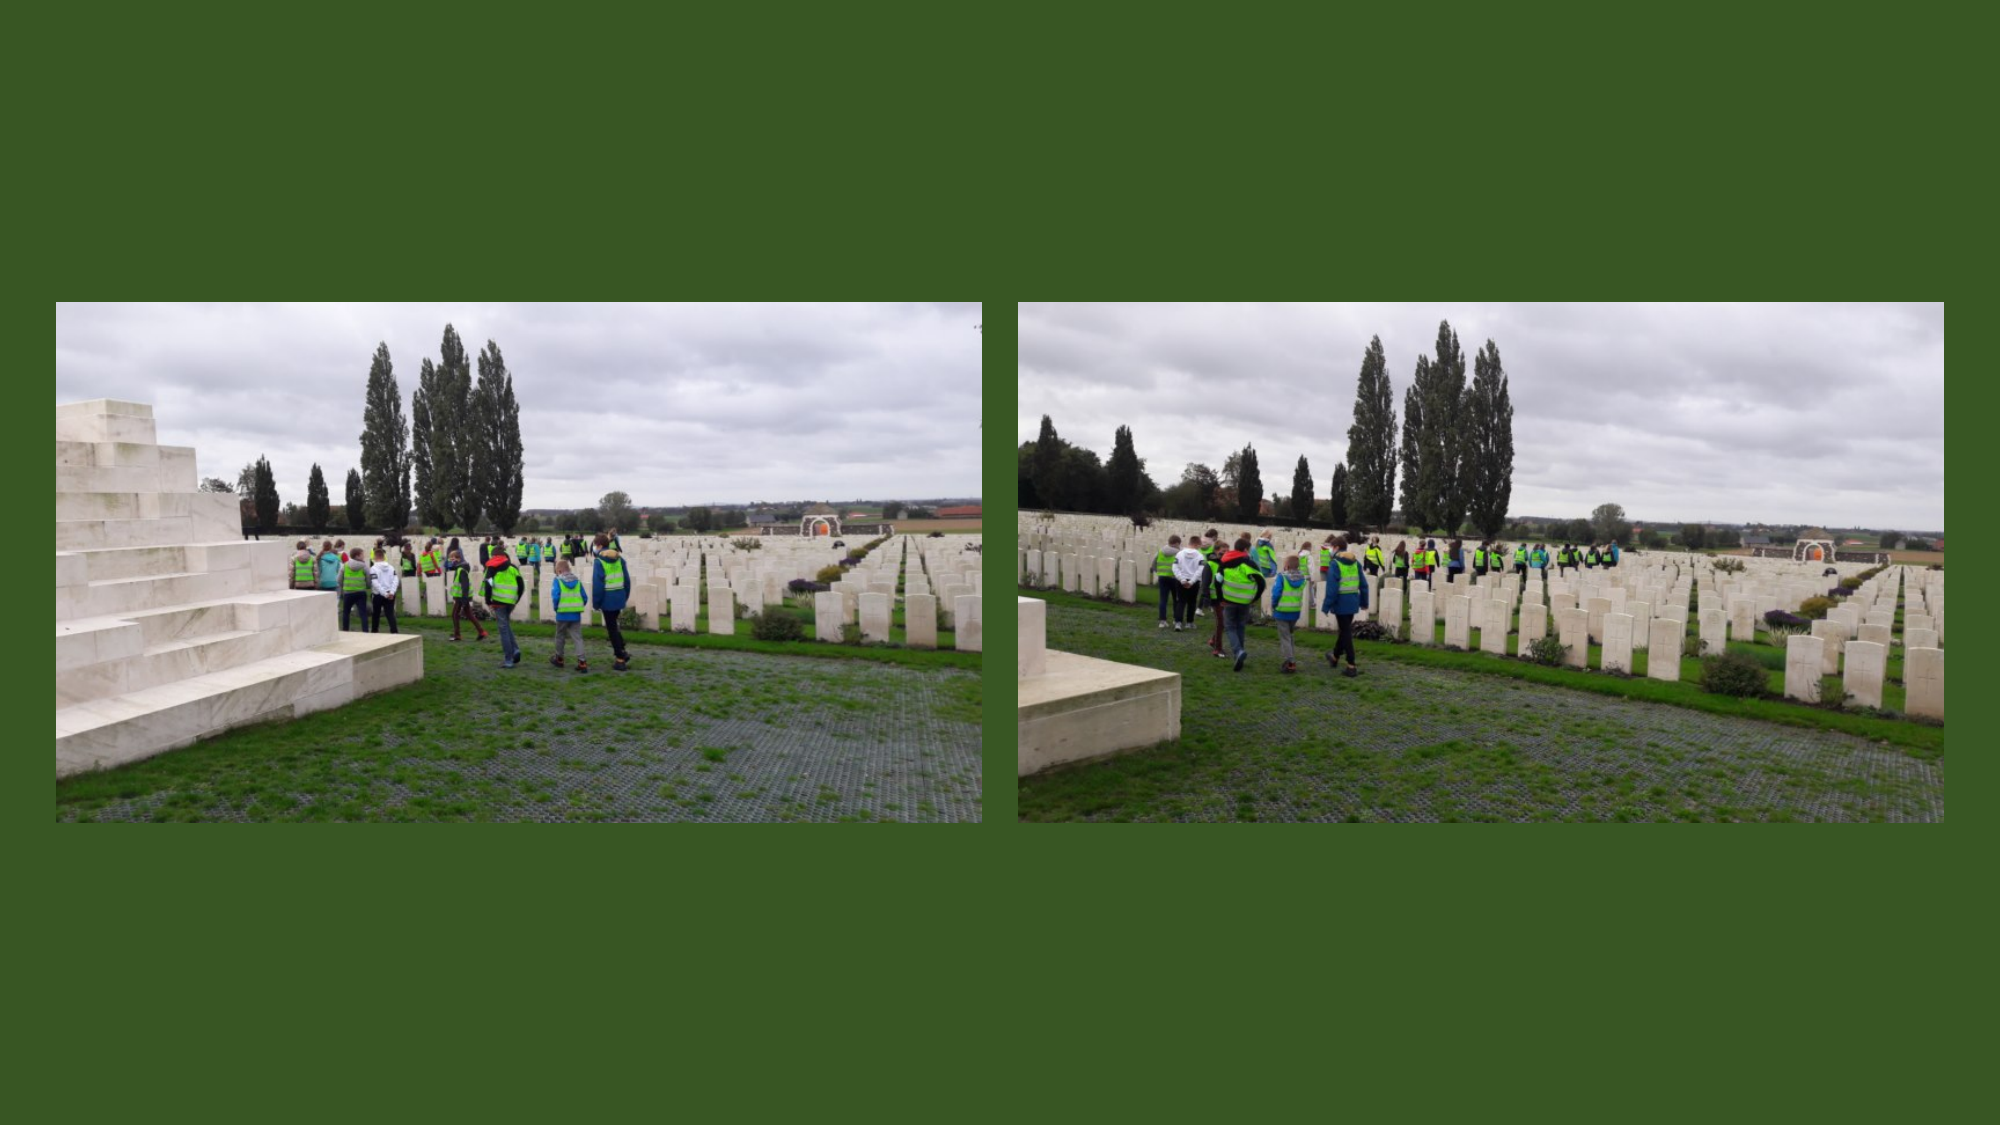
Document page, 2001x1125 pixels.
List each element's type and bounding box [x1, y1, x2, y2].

picture [56, 302, 982, 823]
picture [1018, 302, 1944, 823]
